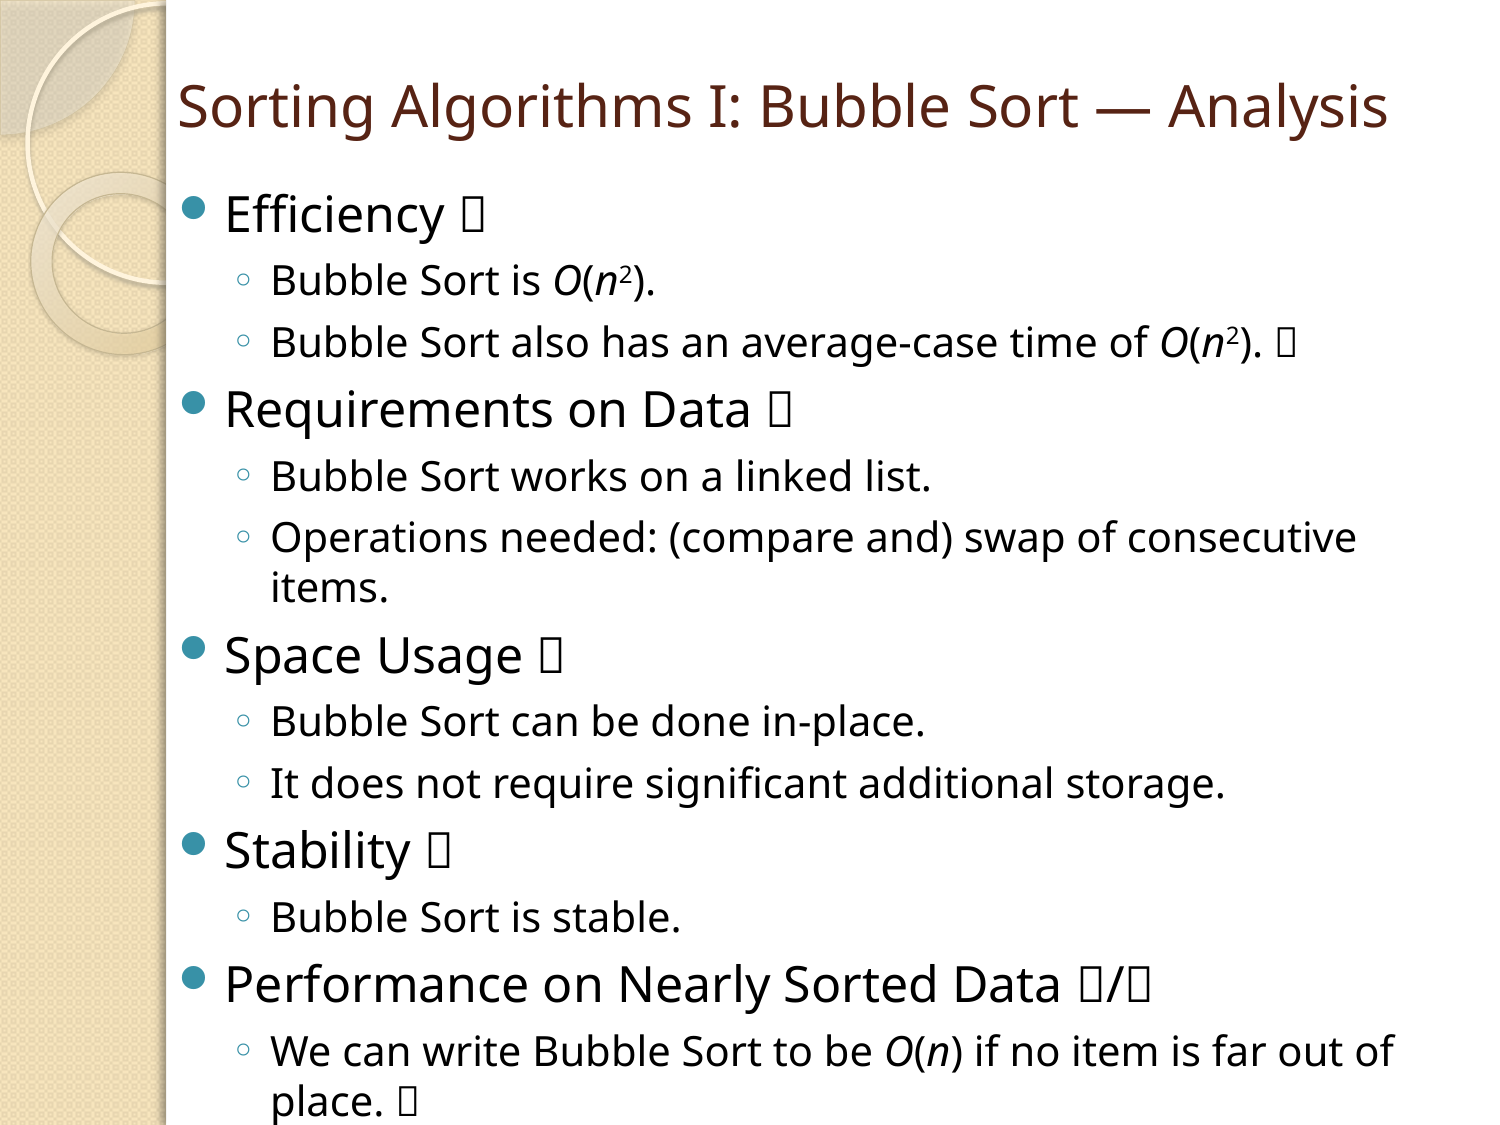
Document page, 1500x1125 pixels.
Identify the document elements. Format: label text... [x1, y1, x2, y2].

list Efficiency  Bubble Sort is O(n2). Bubble Sort also has an average-case time of O(n2).  Requirements on Data  Bubble Sort works on a linked list. Operations needed: (compare and) swap of consecutive items. Space Usage  Bubble Sort can be done in-place. It does not require significant additional storage. Stability  Bubble Sort is stable. Performance on Nearly Sorted Data / We can write Bubble Sort to be O(n) if no item is far out of place.  Bubble Sort is O(n2) even if only one item is out of order.  [149, 174, 1500, 1125]
title Sorting Algorithms I: Bubble Sort — Analysis [162, 45, 1425, 163]
